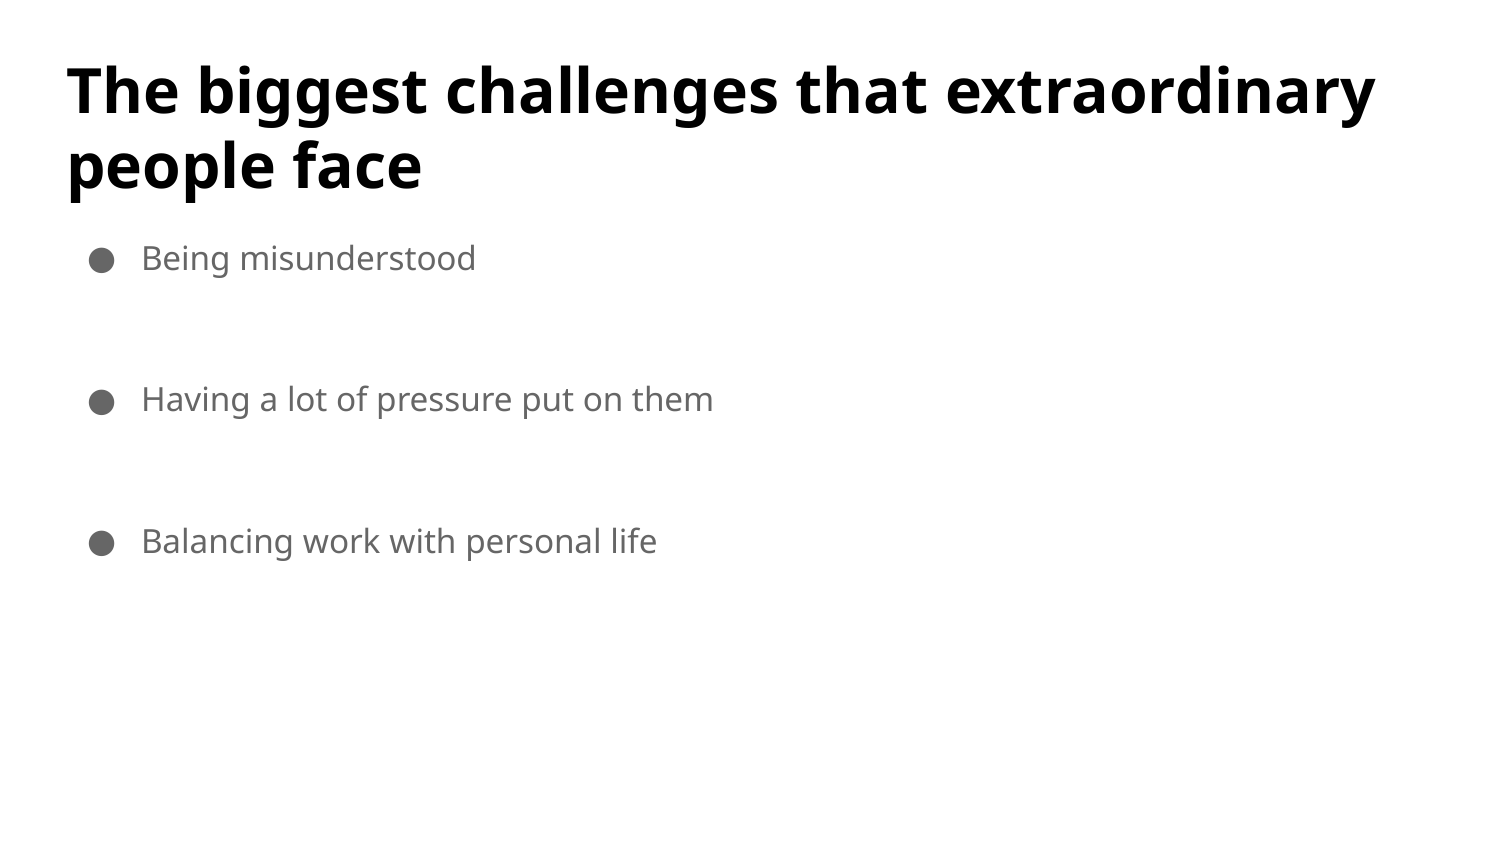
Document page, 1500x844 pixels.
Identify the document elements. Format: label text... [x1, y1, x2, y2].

title The biggest challenges that extraordinary people face [51, 35, 1449, 197]
list Being misunderstood Having a lot of pressure put on them Balancing work with personal life [51, 215, 1449, 750]
